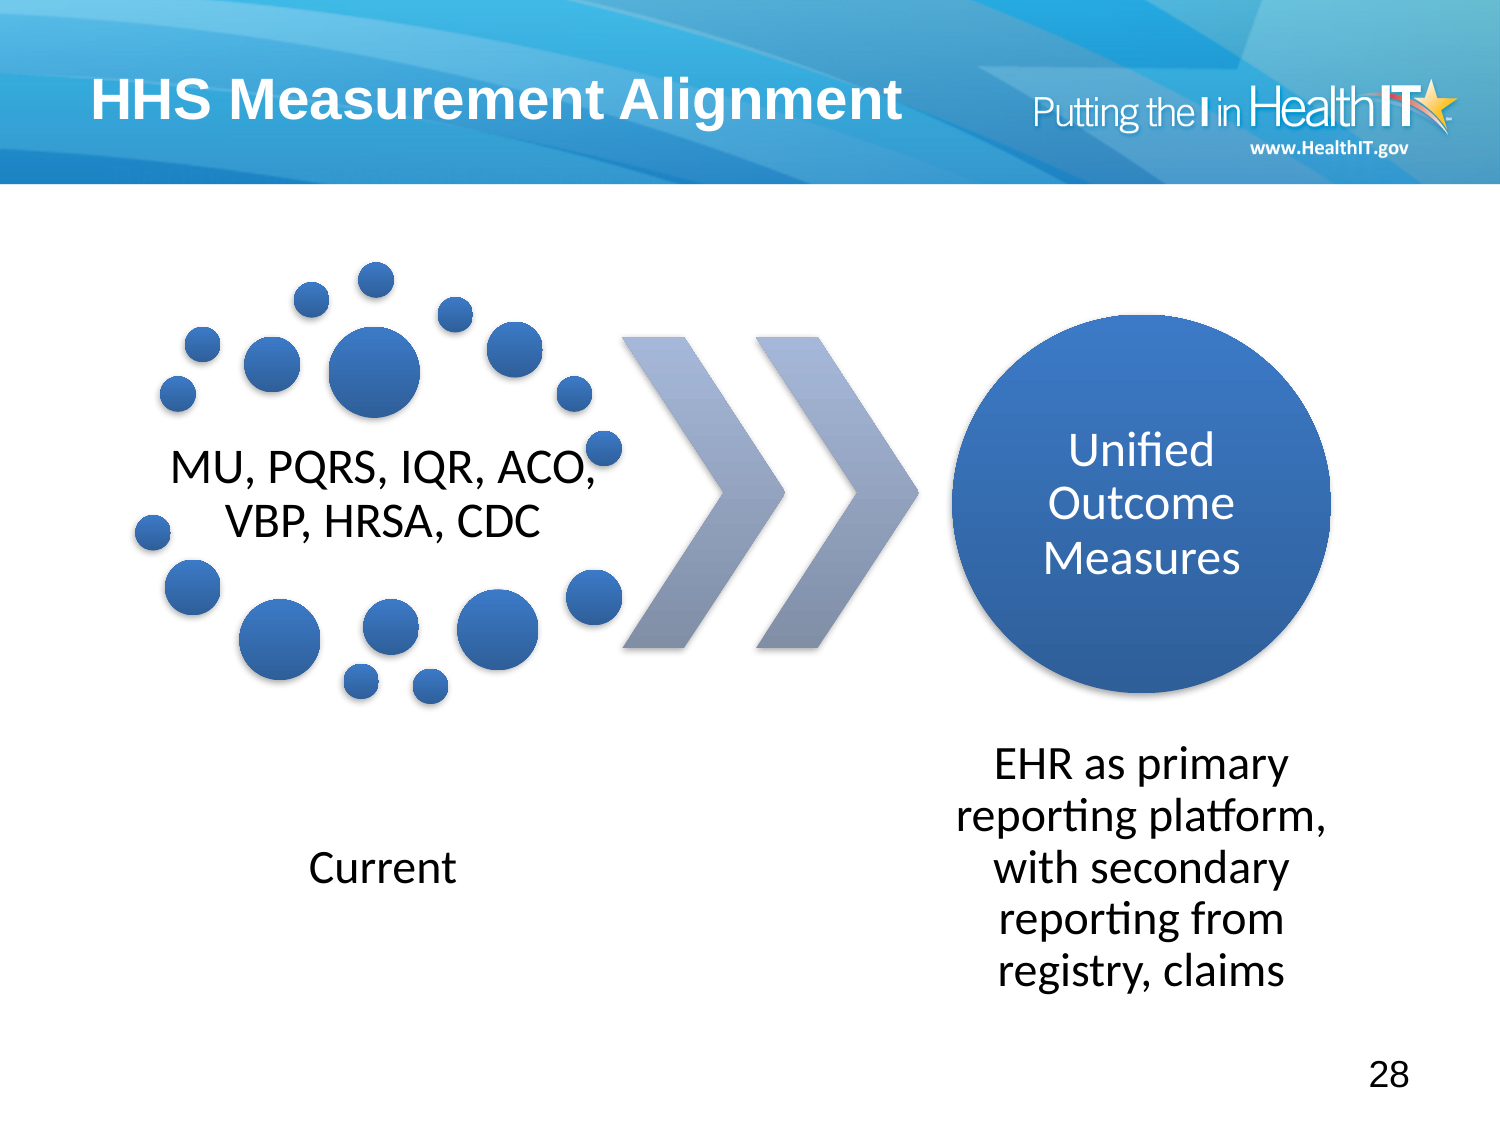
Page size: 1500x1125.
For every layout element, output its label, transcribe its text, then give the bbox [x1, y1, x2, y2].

slide_number 28 [1074, 1042, 1425, 1103]
title HHS Measurement Alignment [75, 12, 1425, 180]
picture [0, 0, 1500, 1125]
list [74, 262, 1426, 1006]
